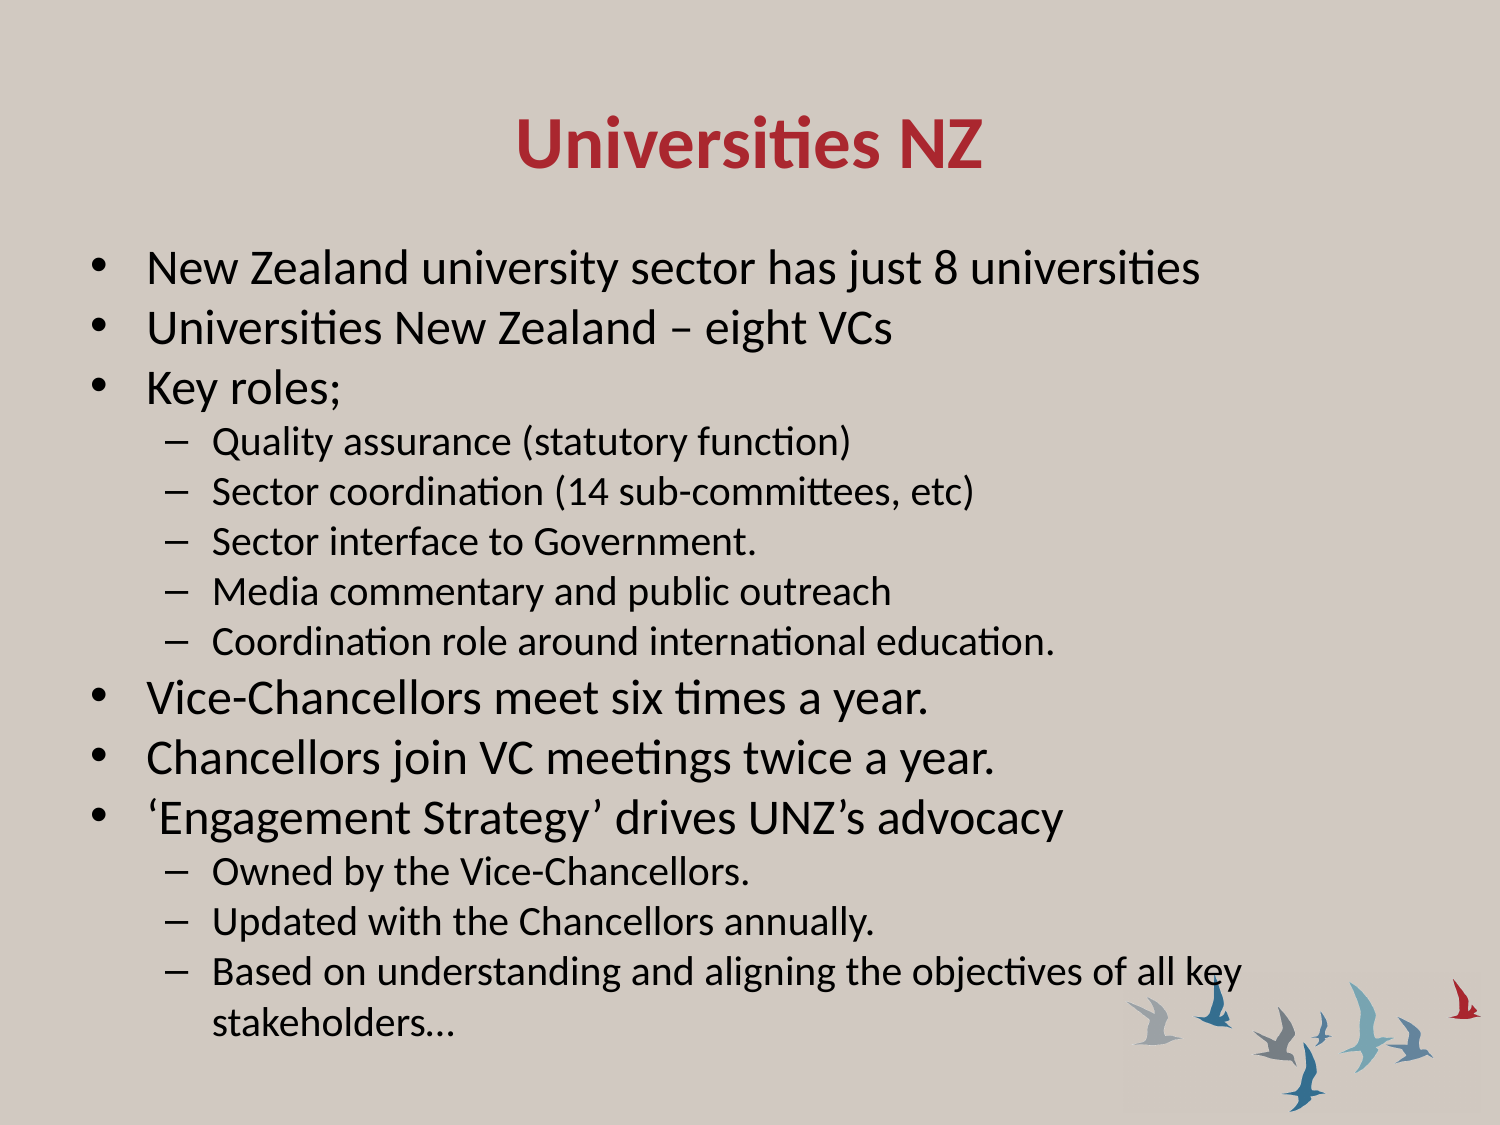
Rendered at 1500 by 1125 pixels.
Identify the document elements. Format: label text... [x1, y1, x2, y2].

title Universities NZ [75, 45, 1425, 226]
picture [1123, 972, 1481, 1113]
list New Zealand university sector has just 8 universities Universities New Zealand – eight VCs Key roles; Quality assurance (statutory function) Sector coordination (14 sub-committees, etc) Sector interface to Government. Media commentary and public outreach Coordination role around international education. Vice-Chancellors meet six times a year. Chancellors join VC meetings twice a year. ‘Engagement Strategy’ drives UNZ’s advocacy Owned by the Vice-Chancellors. Updated with the Chancellors annually. Based on understanding and aligning the objectives of all key stakeholders… [75, 226, 1425, 1047]
